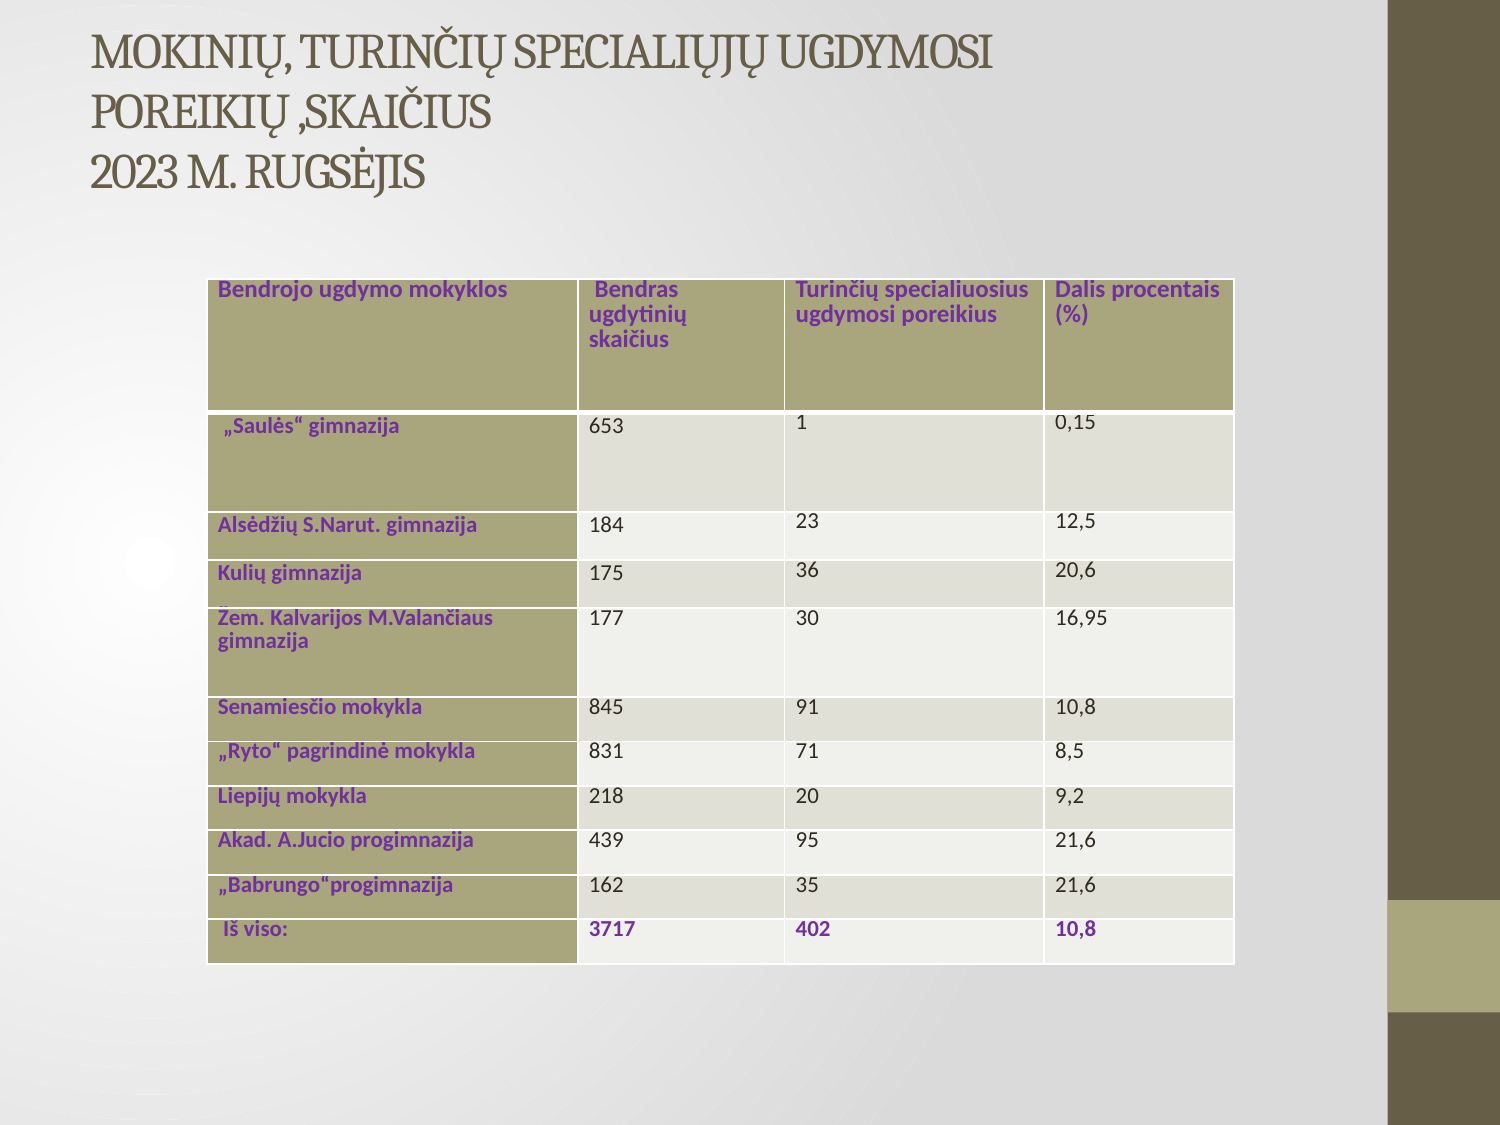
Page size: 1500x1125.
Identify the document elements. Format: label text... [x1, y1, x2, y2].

table_cell 1 [785, 415, 1043, 511]
table_cell Akad. A.Jucio progimnazija [208, 831, 577, 874]
table_cell Iš viso: [208, 920, 577, 963]
table_cell 8,5 [1045, 742, 1233, 785]
table_cell 30 [785, 609, 1043, 696]
table_cell 9,2 [1045, 787, 1233, 829]
table_cell 653 [579, 415, 784, 511]
table_cell 20 [785, 787, 1043, 829]
table_cell 35 [785, 876, 1043, 918]
table_cell 36 [785, 561, 1043, 607]
table_cell „Babrungo“progimnazija [208, 876, 577, 918]
table_header Turinčių specialiuosius ugdymosi poreikius [785, 280, 1043, 410]
table_cell 177 [579, 609, 784, 696]
title MOKINIŲ, TURINČIŲ SPECIALIŲJŲ UGDYMOSI POREIKIŲ ,SKAIČIUS 2023 M. RUGSĖJIS [75, 45, 1325, 233]
table_cell 845 [579, 698, 784, 741]
table_cell 91 [785, 698, 1043, 741]
table_cell 12,5 [1045, 513, 1233, 559]
table_cell 218 [579, 787, 784, 829]
table_cell „Ryto“ pagrindinė mokykla [208, 742, 577, 785]
table_cell 162 [579, 876, 784, 918]
table_cell Kulių gimnazija [208, 561, 577, 607]
table_cell 10,8 [1045, 920, 1233, 963]
table_cell 831 [579, 742, 784, 785]
table_cell 20,6 [1045, 561, 1233, 607]
table_cell 3717 [579, 920, 784, 963]
table_header Dalis procentais (%) [1045, 280, 1233, 410]
table_cell 439 [579, 831, 784, 874]
table_cell 21,6 [1045, 831, 1233, 874]
table_cell 184 [579, 513, 784, 559]
table_cell 95 [785, 831, 1043, 874]
table_cell 10,8 [1045, 698, 1233, 741]
table_cell 0,15 [1045, 415, 1233, 511]
table_cell Alsėdžių S.Narut. gimnazija [208, 513, 577, 559]
table_cell „Saulės“ gimnazija [208, 415, 577, 511]
table_cell 21,6 [1045, 876, 1233, 918]
table_cell 23 [785, 513, 1043, 559]
table_cell Senamiesčio mokykla [208, 698, 577, 741]
table_cell Žem. Kalvarijos M.Valančiaus gimnazija [208, 609, 577, 696]
table_cell 402 [785, 920, 1043, 963]
table_cell 175 [579, 561, 784, 607]
table_cell Liepijų mokykla [208, 787, 577, 829]
table_header Bendrojo ugdymo mokyklos [208, 280, 577, 410]
table_cell 16,95 [1045, 609, 1233, 696]
table_header Bendras ugdytinių skaičius [579, 280, 784, 410]
table_cell 71 [785, 742, 1043, 785]
